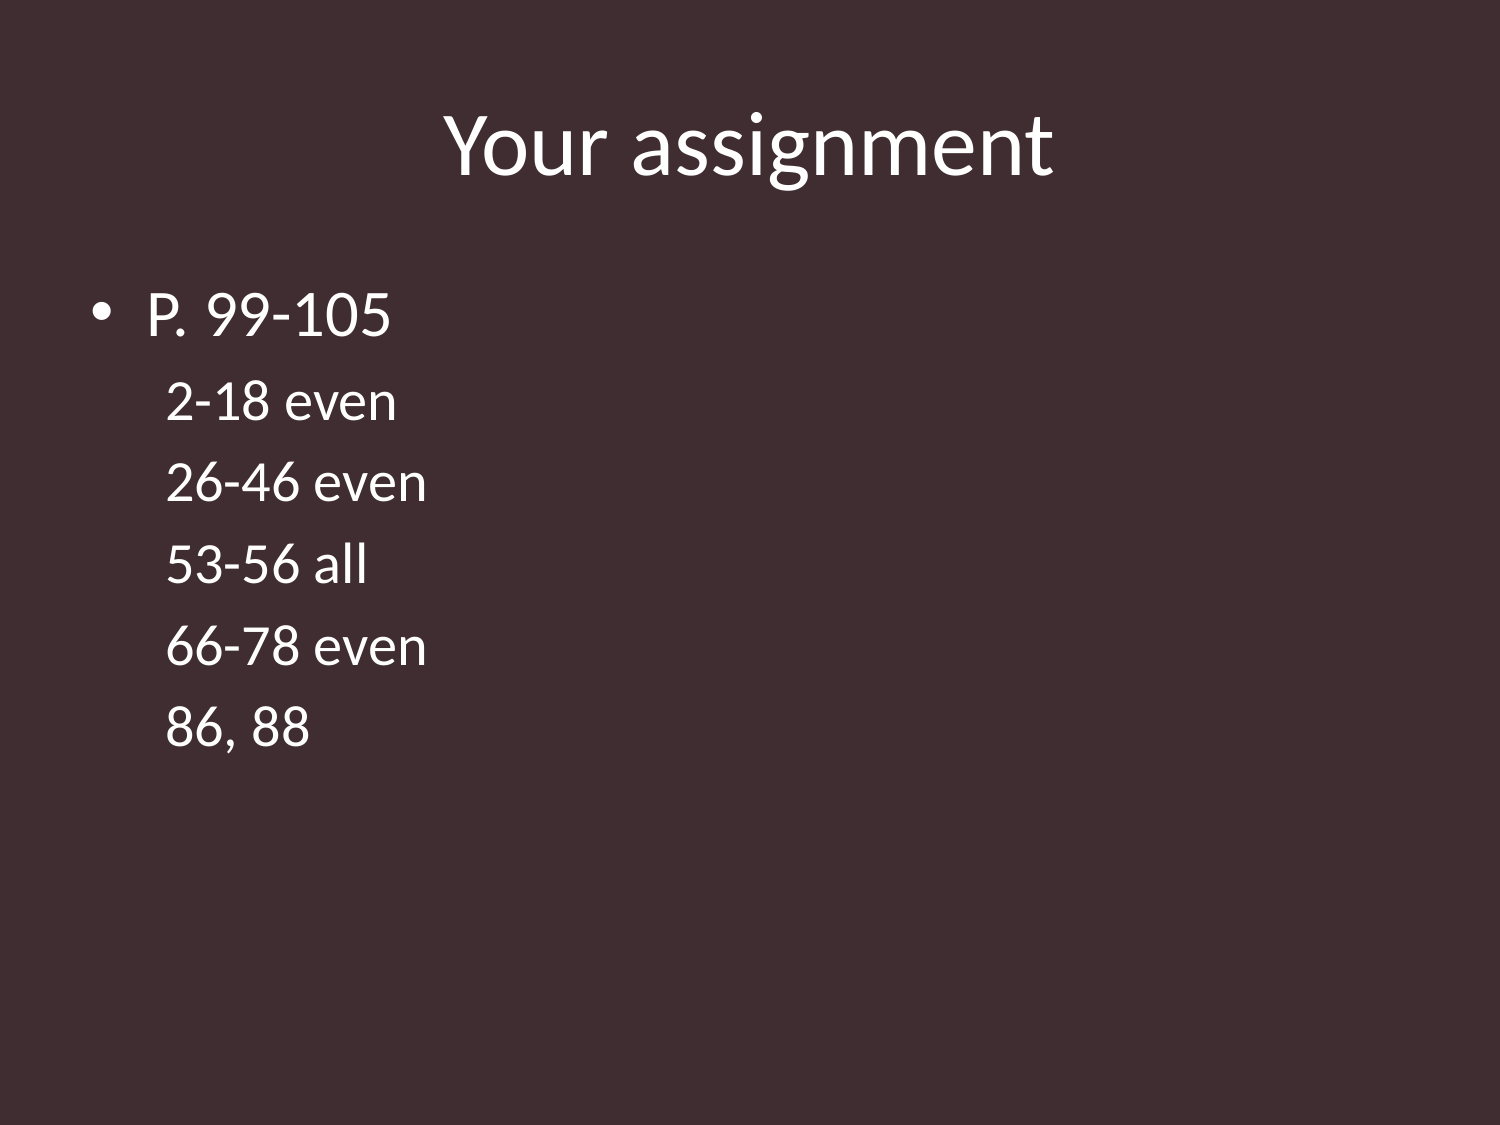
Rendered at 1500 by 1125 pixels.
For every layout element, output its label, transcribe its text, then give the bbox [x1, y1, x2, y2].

list P. 99-105 2-18 even 26-46 even 53-56 all 66-78 even 86, 88 [75, 262, 1425, 1005]
title Your assignment [75, 45, 1425, 233]
